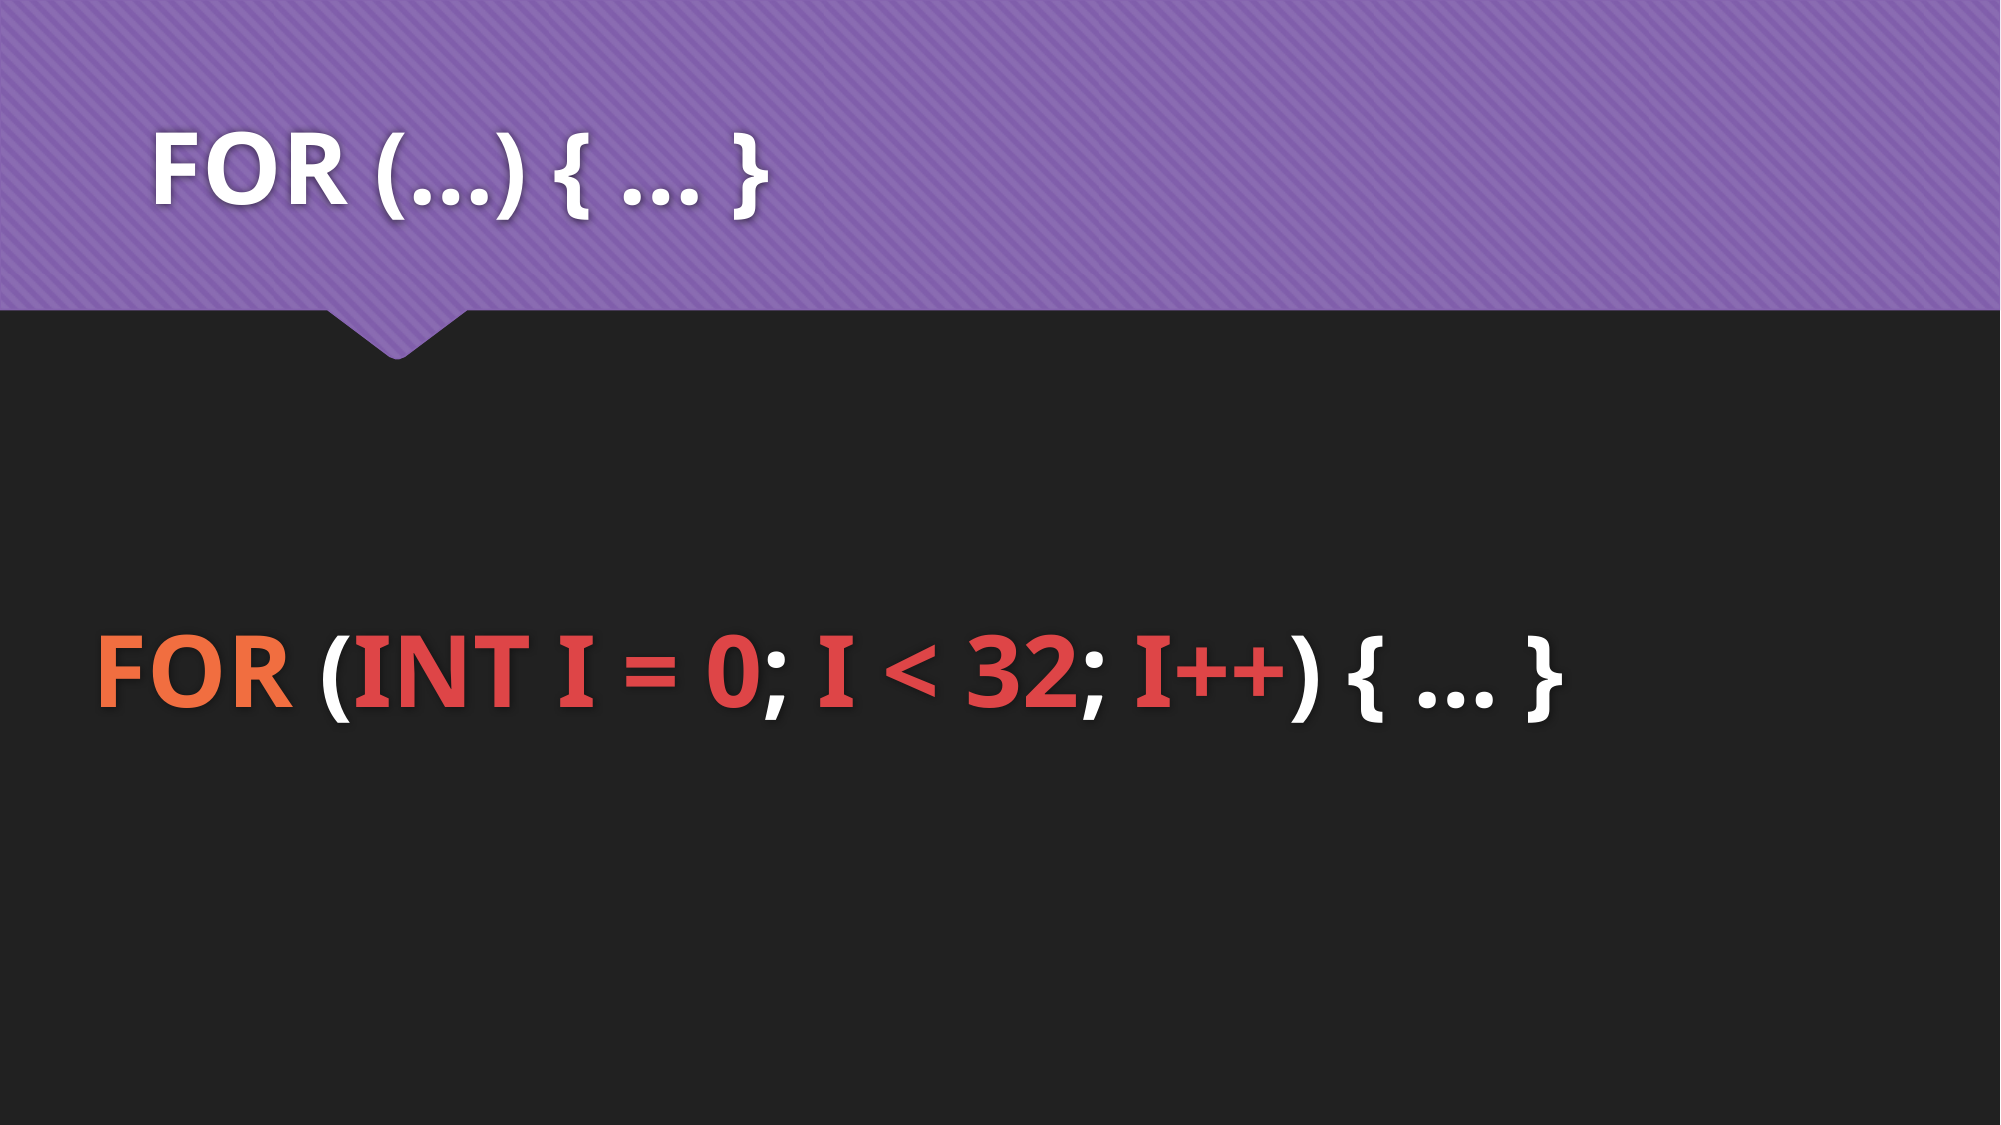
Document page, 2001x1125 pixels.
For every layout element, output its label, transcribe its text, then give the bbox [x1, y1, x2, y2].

text_box FOR (INT I = 0; I < 32; I++) { … } [77, 574, 1923, 761]
title FOR (…) { … } [132, 73, 1868, 233]
